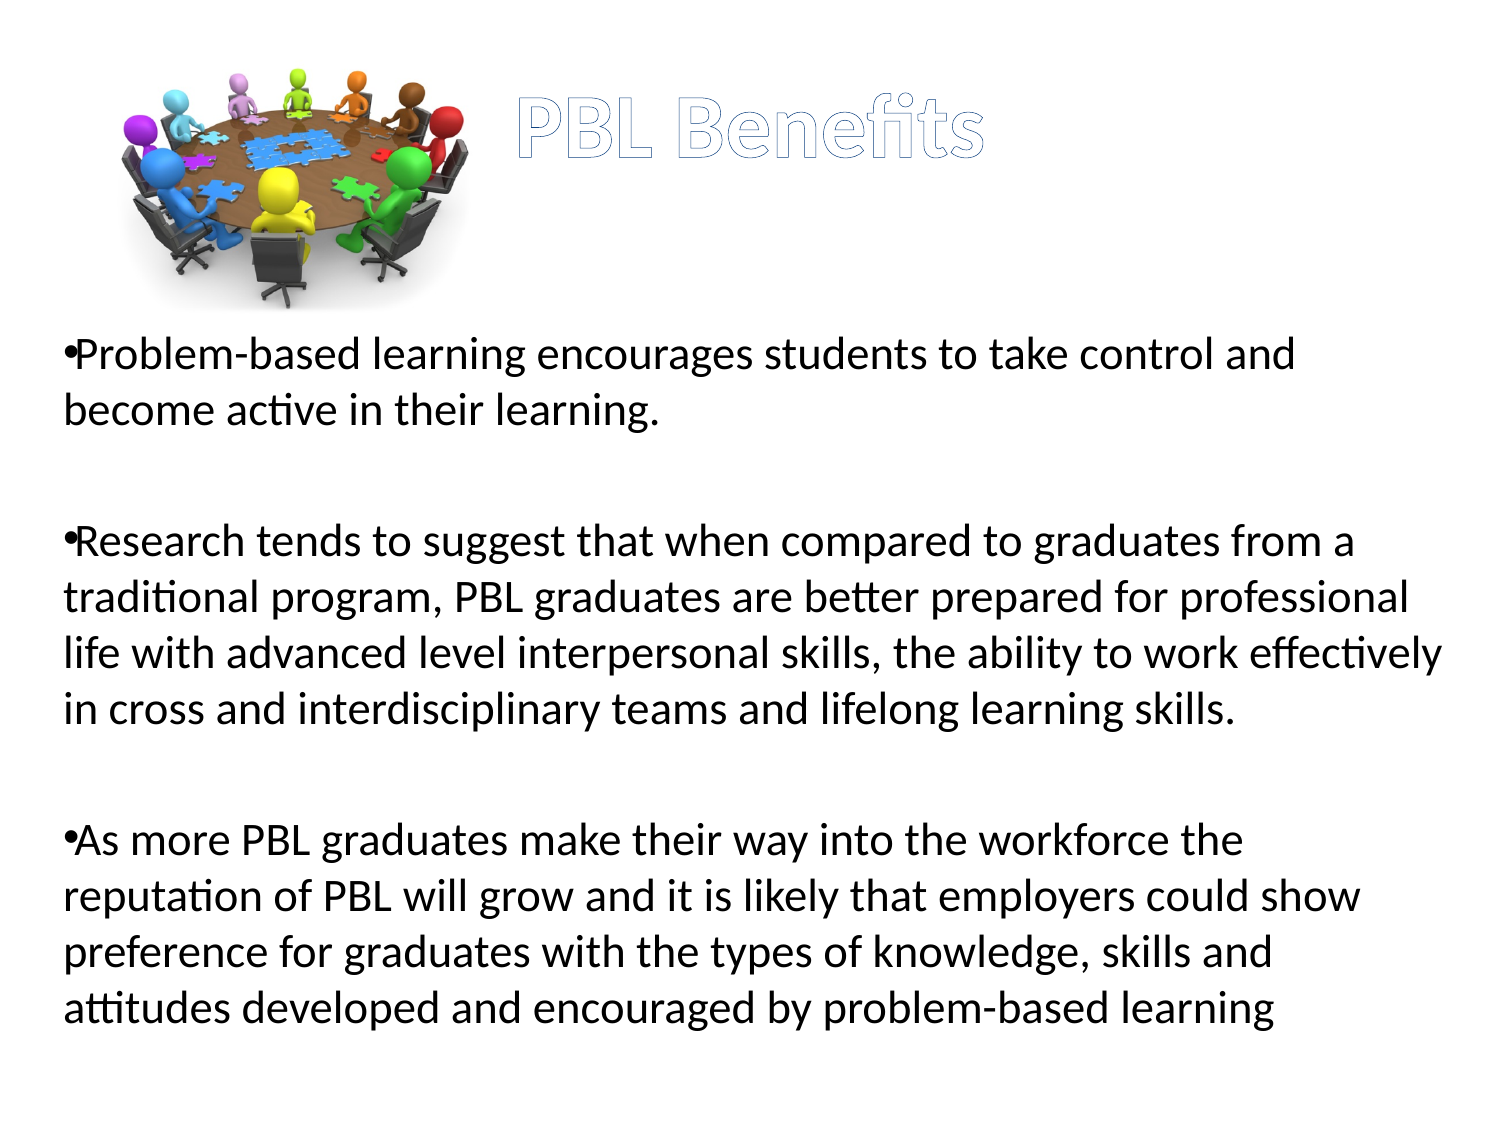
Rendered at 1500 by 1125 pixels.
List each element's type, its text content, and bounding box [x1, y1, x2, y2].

picture [112, 41, 478, 316]
title PBL Benefits [112, 0, 1388, 242]
subtitle Problem-based learning encourages students to take control and become active in their learning. Research tends to suggest that when compared to graduates from a traditional program, PBL graduates are better prepared for professional life with advanced level interpersonal skills, the ability to work effectively in cross and interdisciplinary teams and lifelong learning skills. As more PBL graduates make their way into the workforce the reputation of PBL will grow and it is likely that employers could show preference for graduates with the types of knowledge, skills and attitudes developed and encouraged by problem-based learning [48, 315, 1461, 1062]
